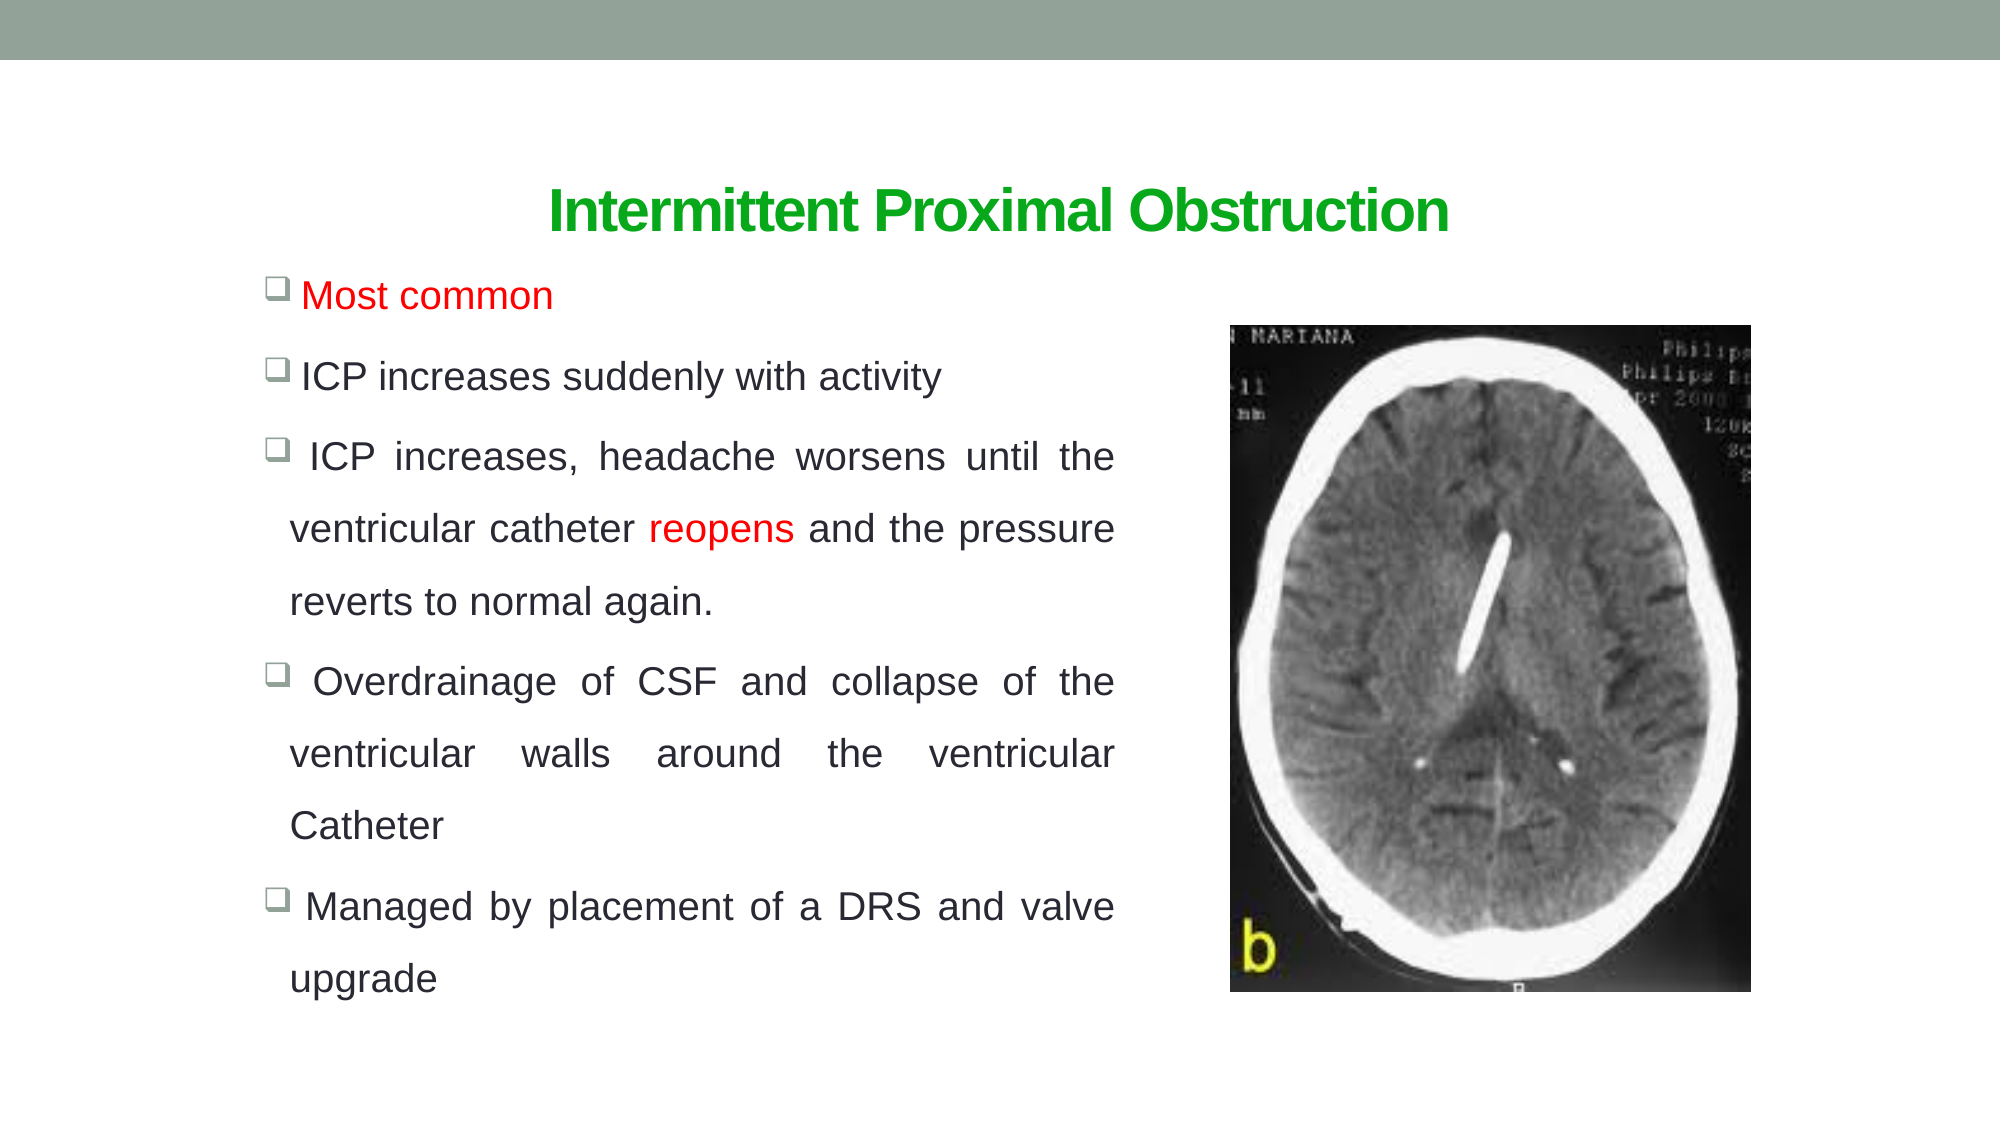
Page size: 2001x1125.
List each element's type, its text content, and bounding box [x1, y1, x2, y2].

title Intermittent Proximal Obstruction [99, 162, 1900, 325]
list Most common ICP increases suddenly with activity ICP increases, headache worsens until the ventricular catheter reopens and the pressure reverts to normal again. Overdrainage of CSF and collapse of the ventricular walls around the ventricular Catheter Managed by placement of a DRS and valve upgrade [247, 238, 1132, 1012]
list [1229, 325, 1751, 992]
